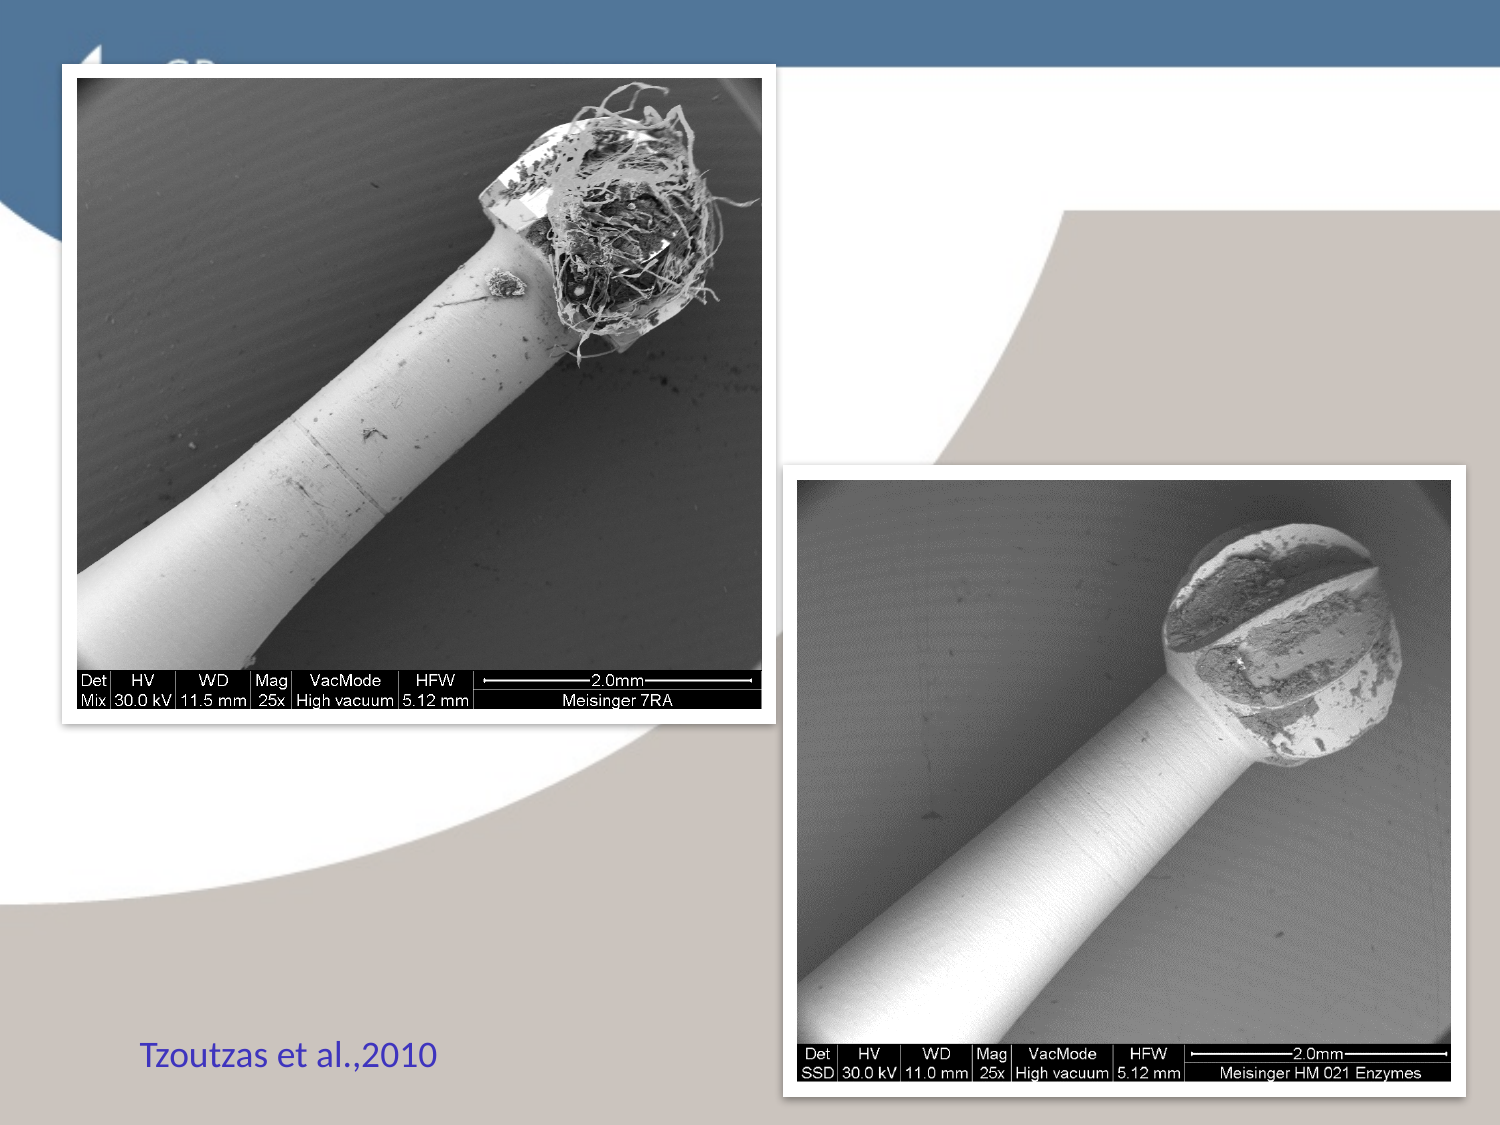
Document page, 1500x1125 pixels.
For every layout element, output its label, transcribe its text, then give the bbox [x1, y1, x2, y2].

picture [796, 479, 1452, 1083]
text_box Tzoutzas et al.,2010 [124, 1023, 453, 1083]
picture [76, 77, 762, 710]
